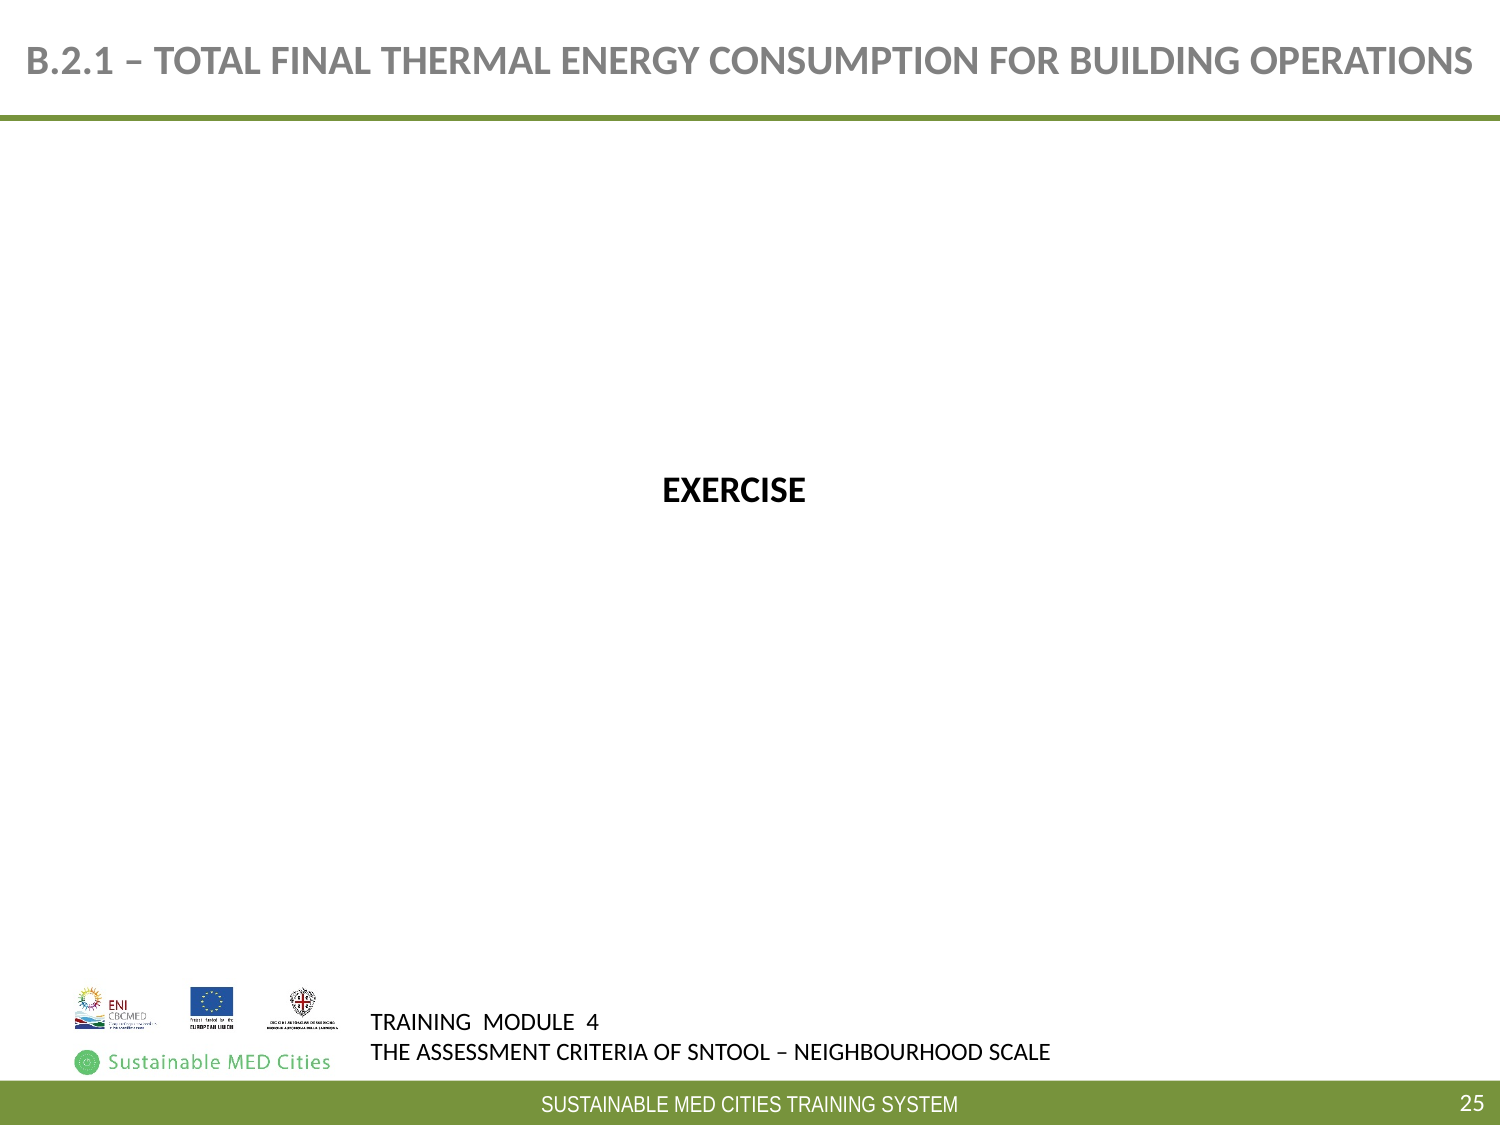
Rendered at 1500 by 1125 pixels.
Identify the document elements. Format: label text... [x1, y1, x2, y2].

title B.2.1 – TOTAL FINAL THERMAL ENERGY CONSUMPTION FOR BUILDING OPERATIONS [0, 0, 1500, 117]
picture [62, 978, 356, 1080]
list EXERCISE [43, 262, 1425, 944]
slide_number 25 [1149, 1076, 1500, 1125]
